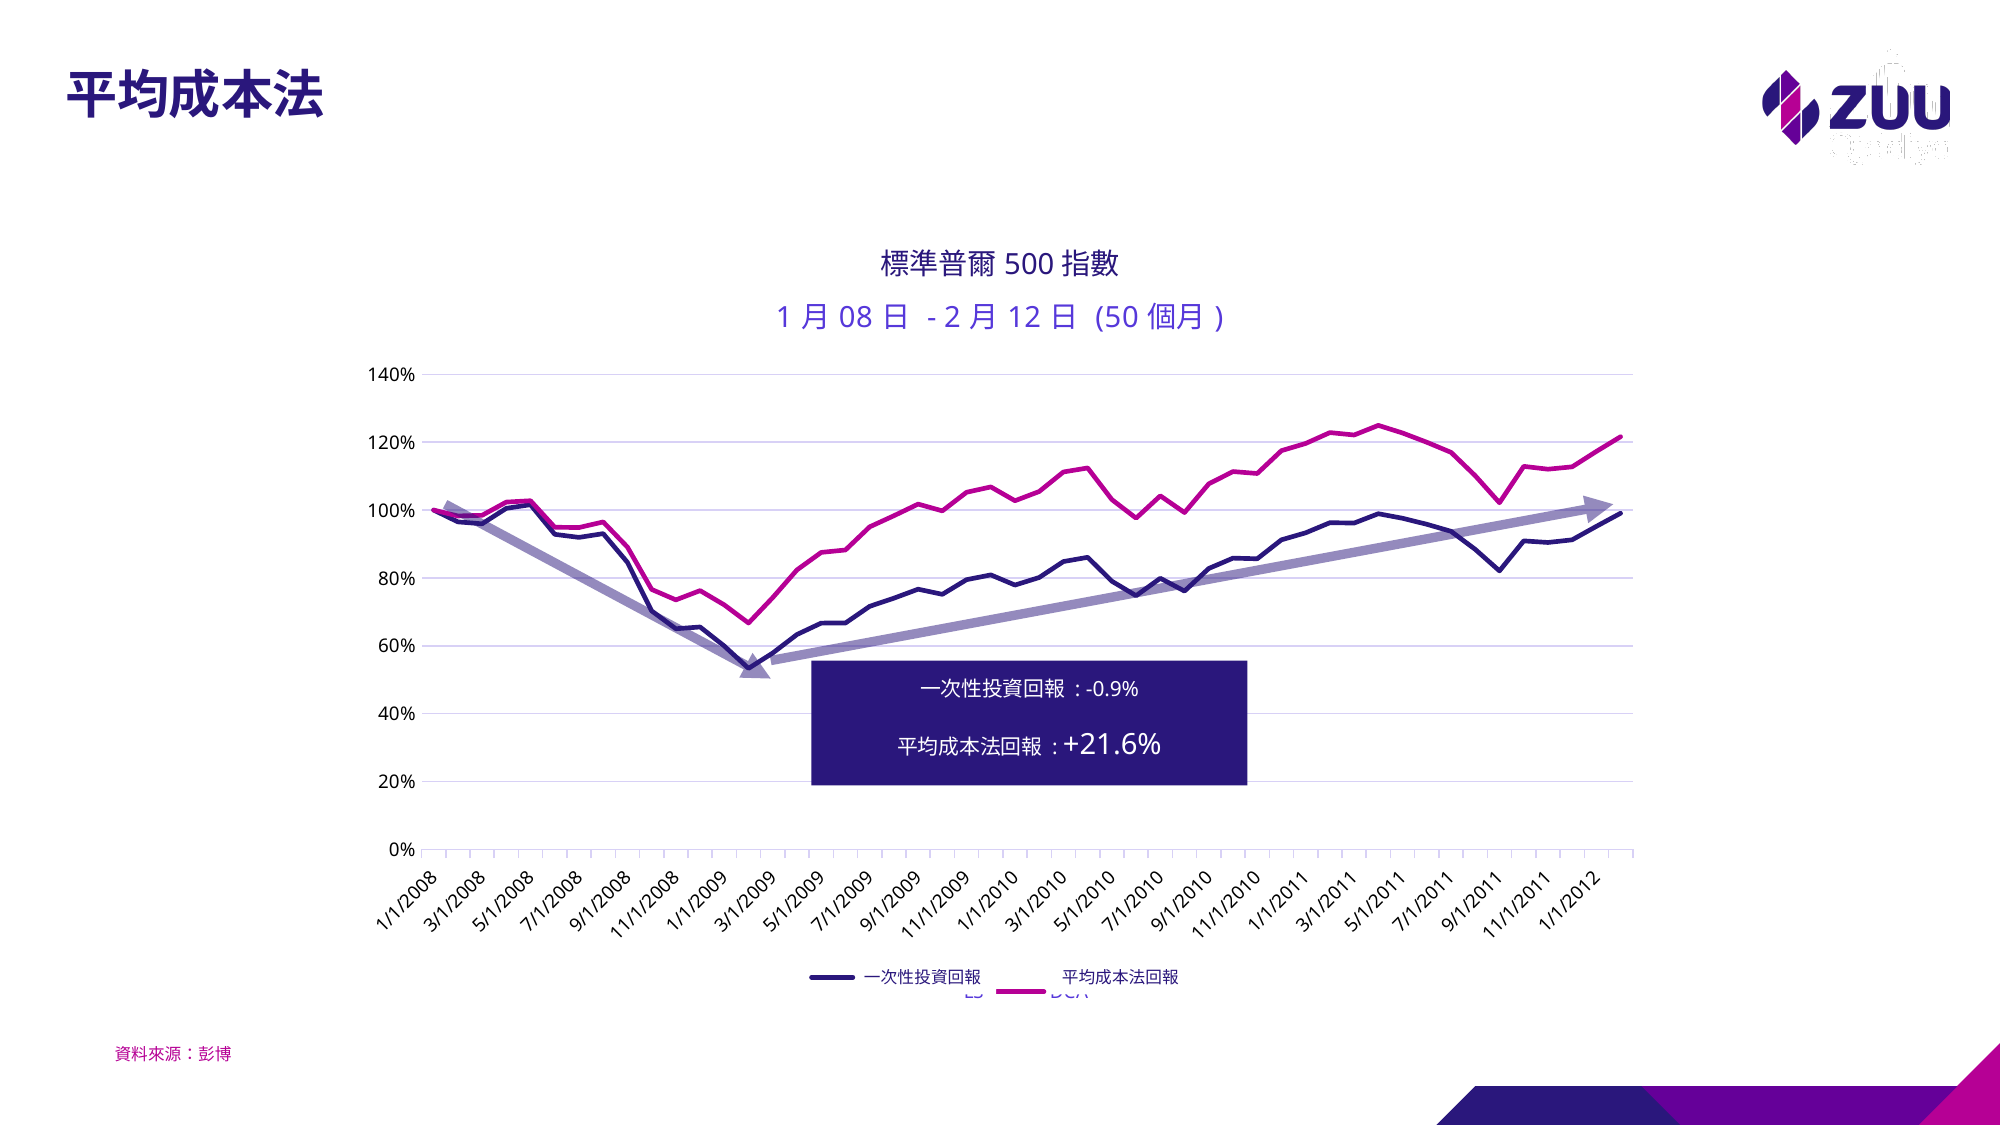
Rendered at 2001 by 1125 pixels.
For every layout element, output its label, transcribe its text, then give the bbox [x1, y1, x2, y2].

text_box 資料來源：彭博 [99, 1036, 247, 1072]
title 平均成本法 [50, 50, 1950, 145]
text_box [445, 504, 771, 679]
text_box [770, 504, 1614, 661]
chart [340, 222, 1660, 1012]
